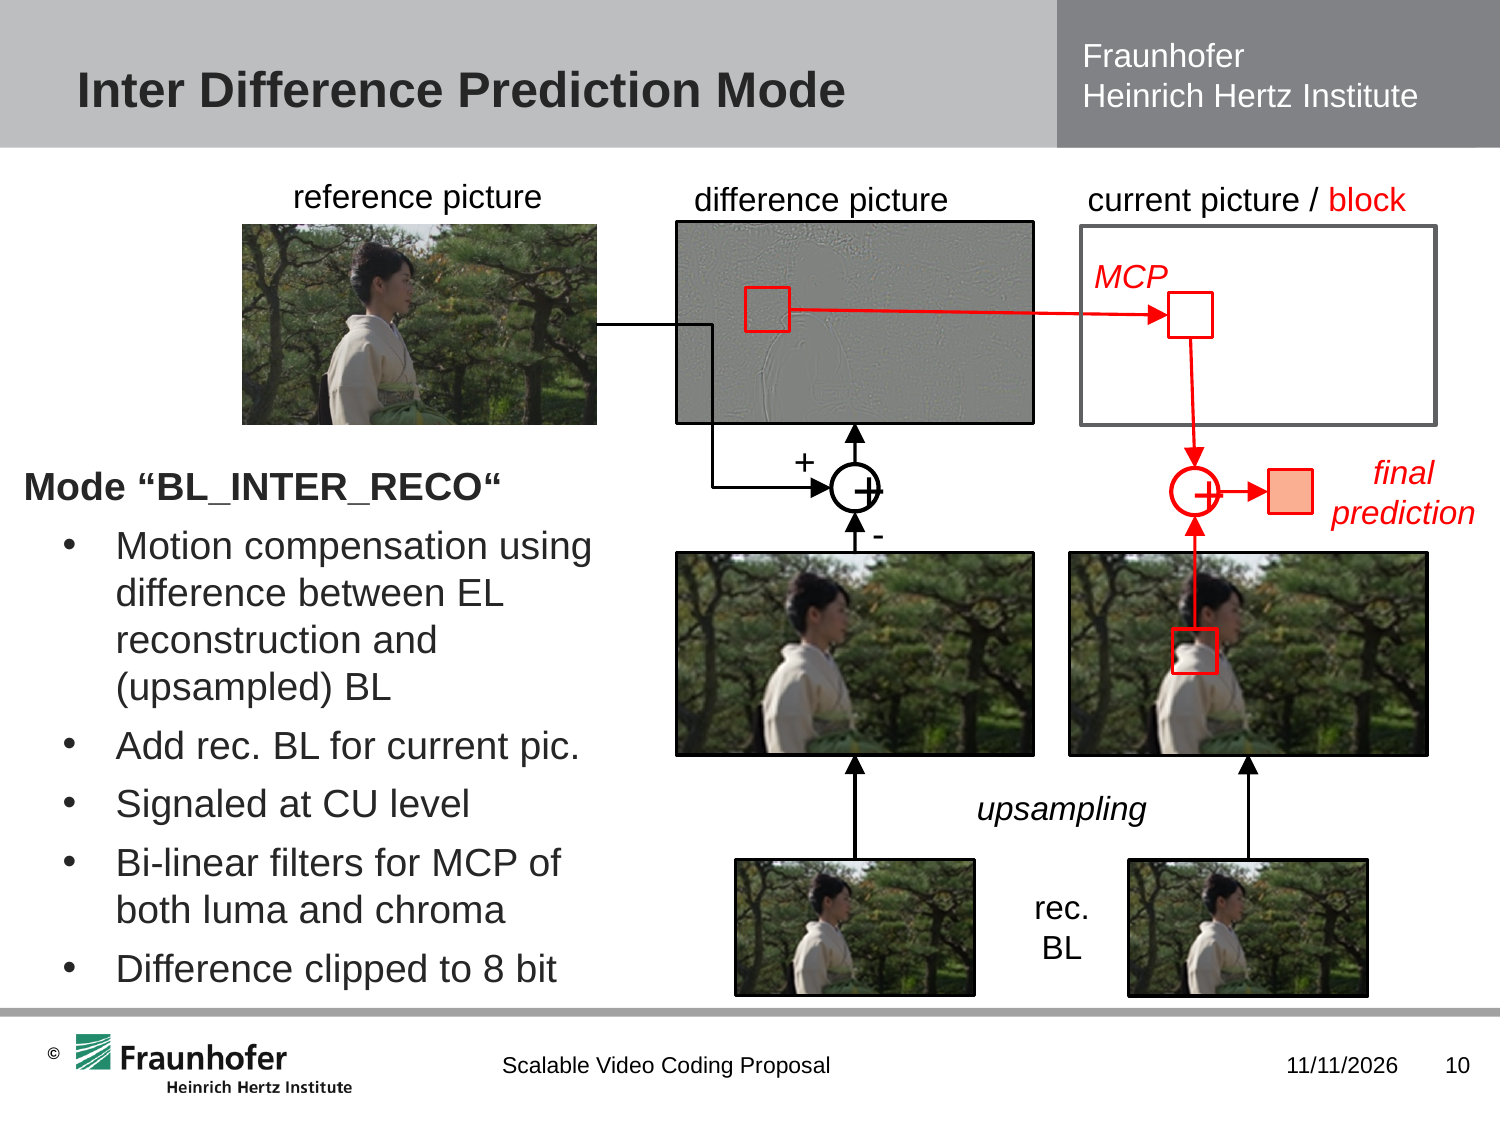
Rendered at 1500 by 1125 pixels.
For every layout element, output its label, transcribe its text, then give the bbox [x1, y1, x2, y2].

text_box rec. BL [1014, 879, 1110, 974]
picture [677, 553, 1033, 754]
text_box current picture / block [1071, 170, 1423, 225]
title Inter Difference Prediction Mode [76, 58, 1022, 118]
text_box MCP [1075, 247, 1187, 303]
text_box + [830, 462, 881, 514]
text_box [1266, 467, 1315, 516]
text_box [1190, 336, 1196, 469]
text_box upsampling [950, 779, 1174, 835]
text_box - [857, 502, 900, 552]
picture [736, 860, 974, 995]
text_box + [1169, 466, 1221, 518]
slide_number 10 [1394, 1034, 1471, 1094]
text_box difference picture [645, 170, 998, 225]
footer Scalable Video Coding Proposal [442, 1034, 1008, 1094]
text_box [1166, 291, 1215, 339]
text_box [1079, 224, 1438, 427]
text_box reference picture [242, 167, 594, 223]
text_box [596, 324, 832, 488]
picture [76, 1034, 352, 1093]
text_box final prediction [1313, 443, 1495, 539]
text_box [789, 309, 1169, 316]
picture [677, 222, 1033, 423]
picture [241, 224, 597, 425]
list Mode “BL_INTER_RECO“ Motion compensation using difference between EL reconstruction and (upsampled) BL Add rec. BL for current pic. Signaled at CU level Bi-linear filters for MCP of both luma and chroma Difference clipped to 8 bit [23, 461, 647, 992]
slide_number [1019, 1034, 1394, 1094]
picture [1070, 554, 1426, 754]
picture [1129, 861, 1367, 995]
